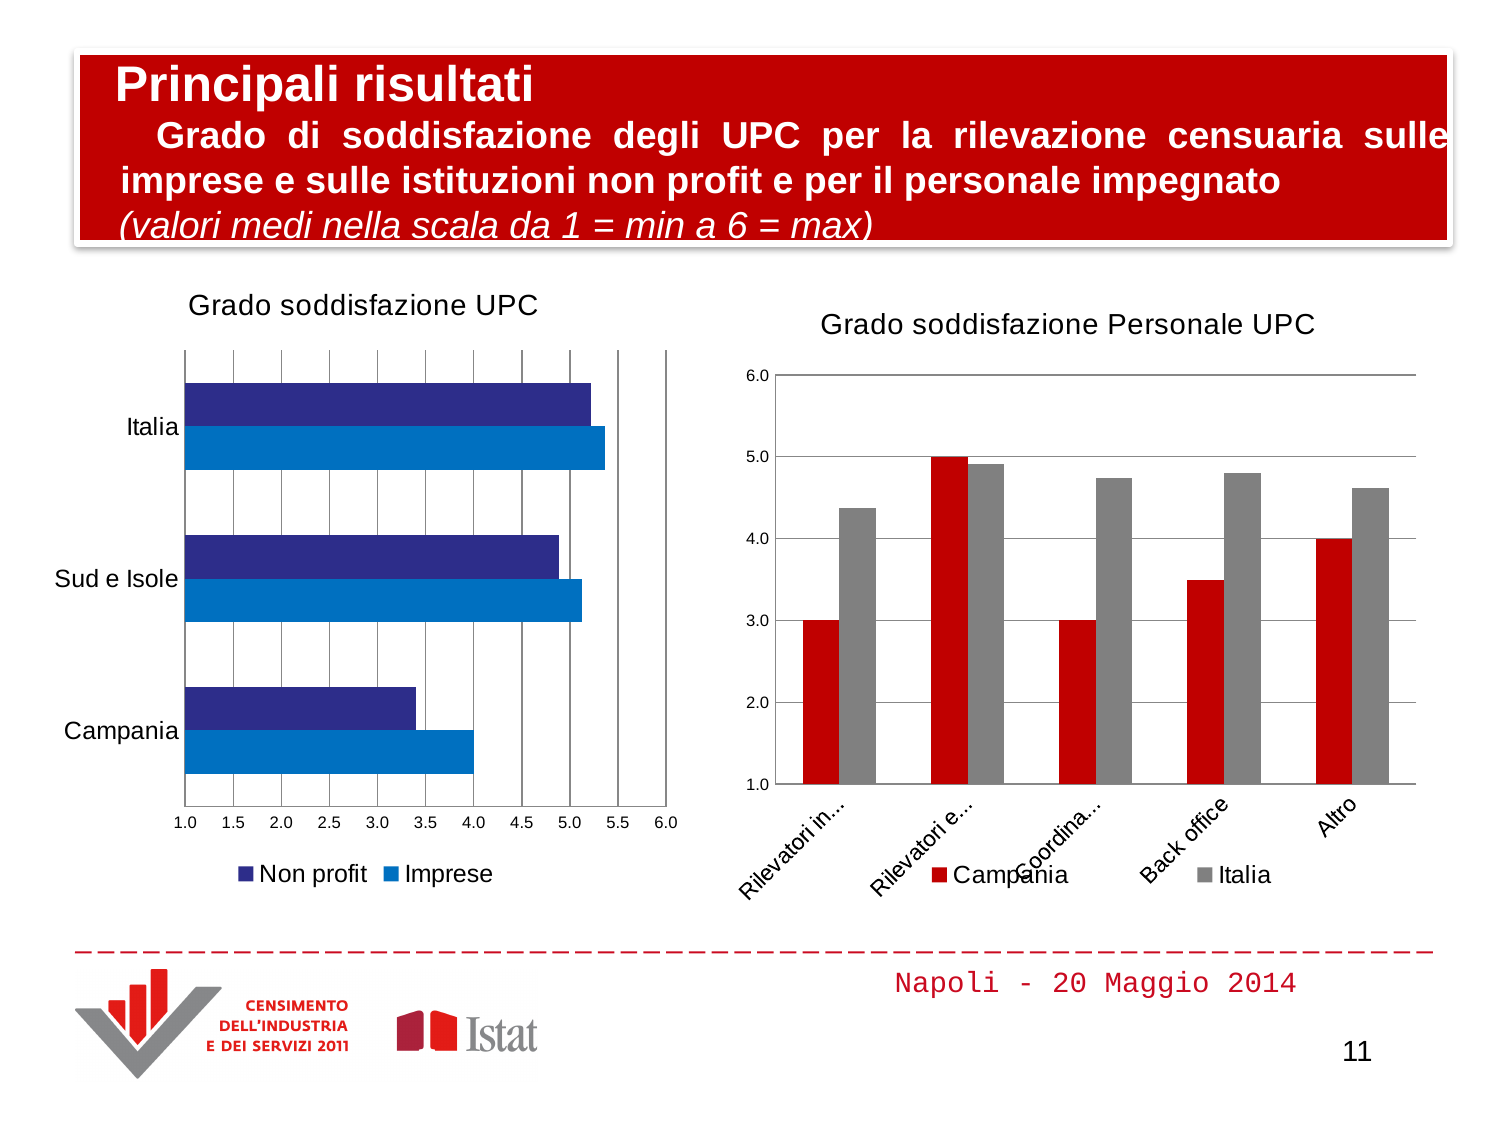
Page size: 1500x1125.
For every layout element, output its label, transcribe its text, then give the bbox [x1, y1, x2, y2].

chart [702, 278, 1436, 906]
text_box Principali risultati Grado di soddisfazione degli UPC per la rilevazione censuaria sulle imprese e sulle istituzioni non profit e per il personale impegnato (valori medi nella scala da 1 = min a 6 = max) [74, 48, 1453, 247]
picture [74, 969, 538, 1082]
text_box [76, 172, 1436, 281]
slide_number 11 [1074, 1025, 1388, 1100]
chart [41, 266, 692, 894]
text_box Napoli - 20 Maggio 2014 [879, 955, 1471, 1006]
